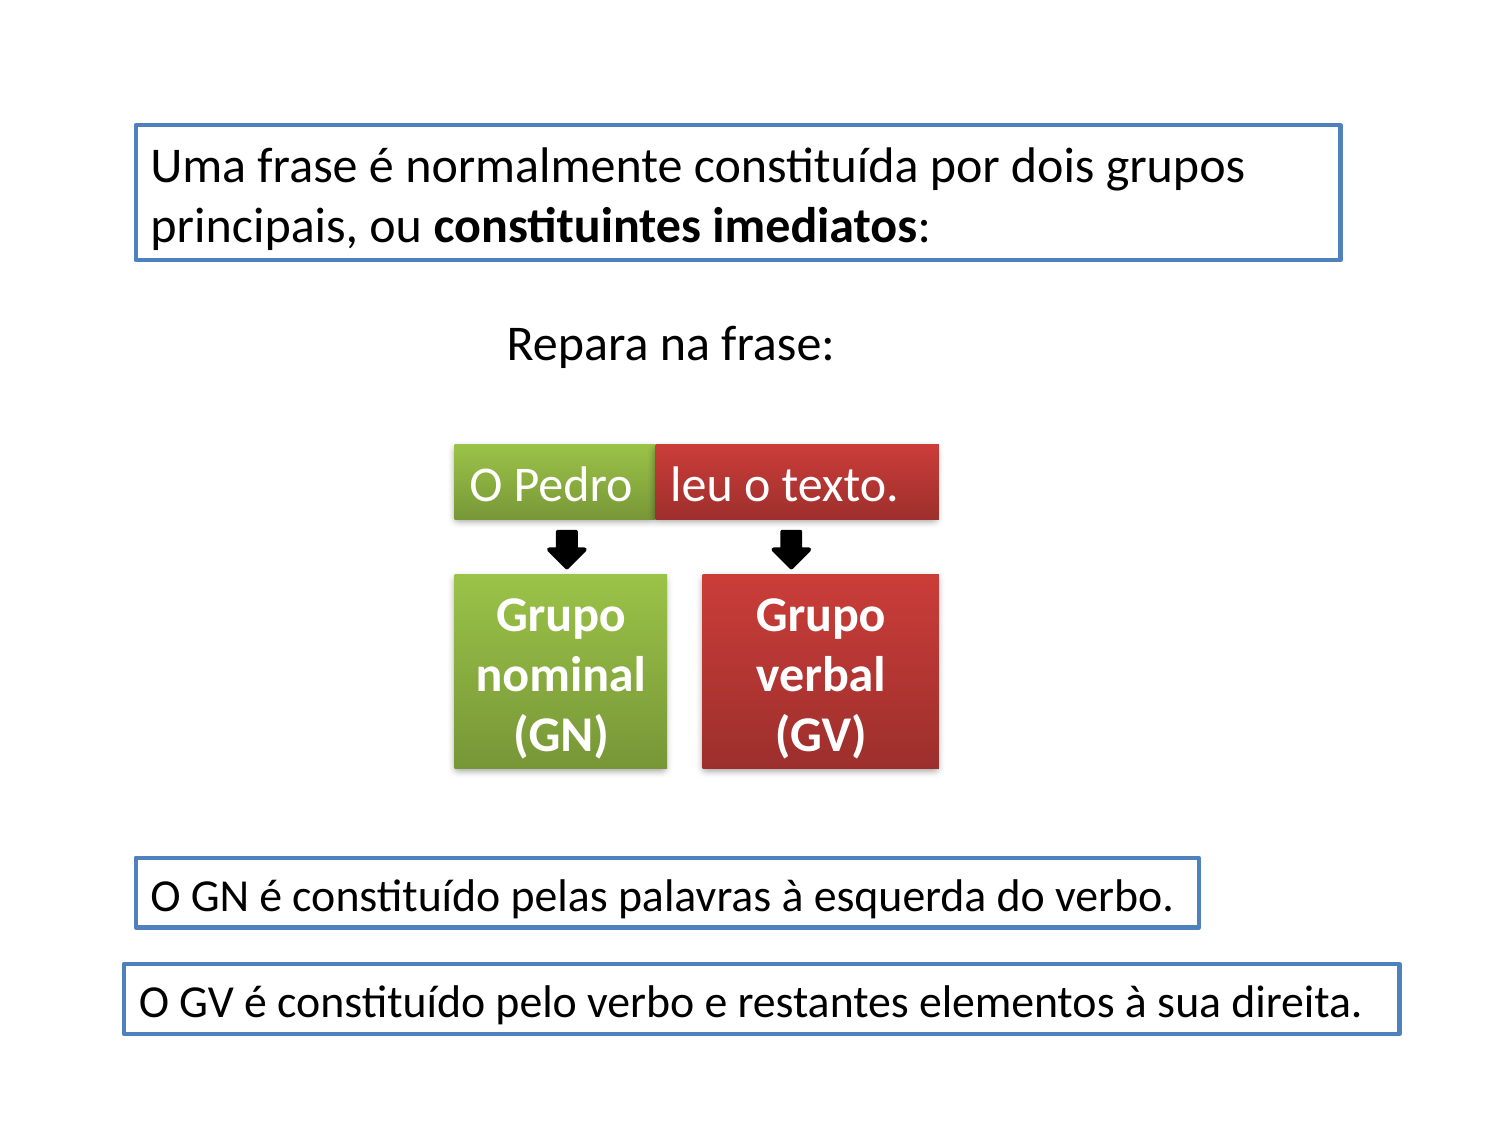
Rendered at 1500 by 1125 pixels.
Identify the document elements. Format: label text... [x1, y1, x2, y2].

text_box O GV é constituído pelo verbo e restantes elementos à sua direita. [122, 962, 1402, 1036]
text_box Repara na frase: [491, 302, 851, 378]
text_box [547, 529, 587, 570]
text_box O Pedro [454, 444, 653, 520]
text_box O GN é constituído pelas palavras à esquerda do verbo. [134, 856, 1201, 930]
text_box Grupo verbal (GV) [702, 574, 939, 769]
text_box leu o texto. [655, 444, 939, 520]
text_box Uma frase é normalmente constituída por dois grupos principais, ou constituintes imediatos: [134, 123, 1343, 262]
text_box Grupo nominal (GN) [454, 574, 668, 769]
text_box [771, 529, 811, 570]
